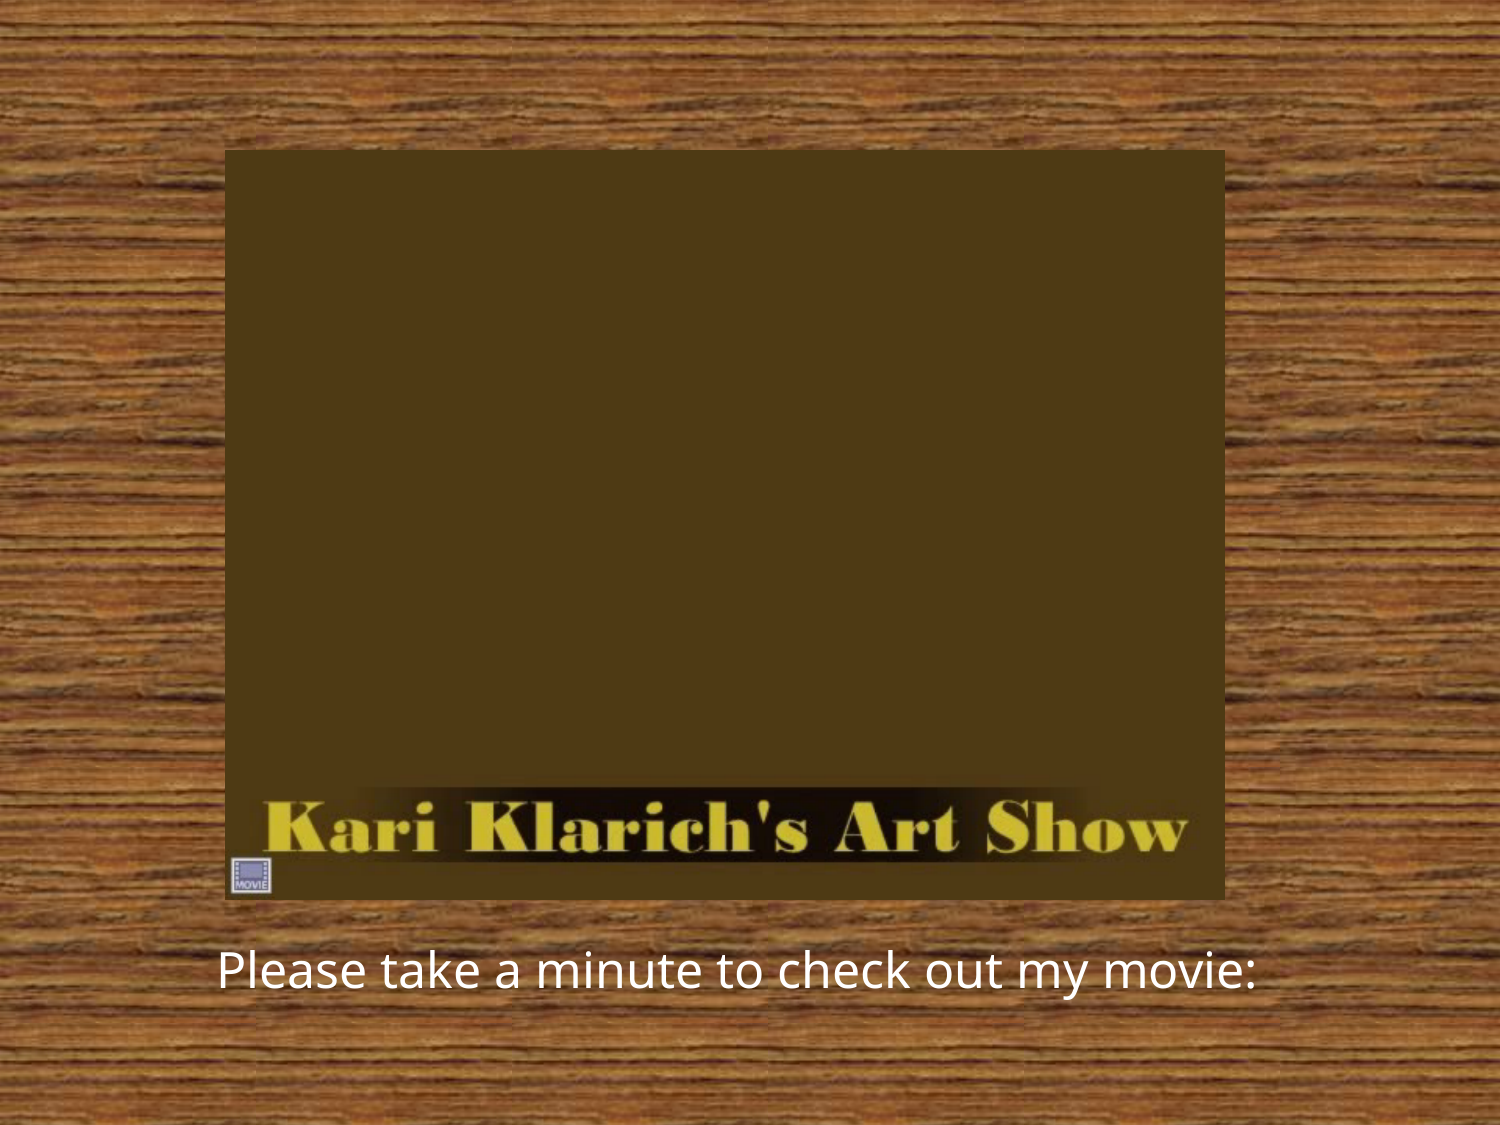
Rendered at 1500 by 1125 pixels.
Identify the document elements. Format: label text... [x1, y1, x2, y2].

title Please take a minute to check out my movie: [62, 875, 1413, 1063]
picture [0, 0, 1500, 1125]
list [224, 149, 1226, 901]
